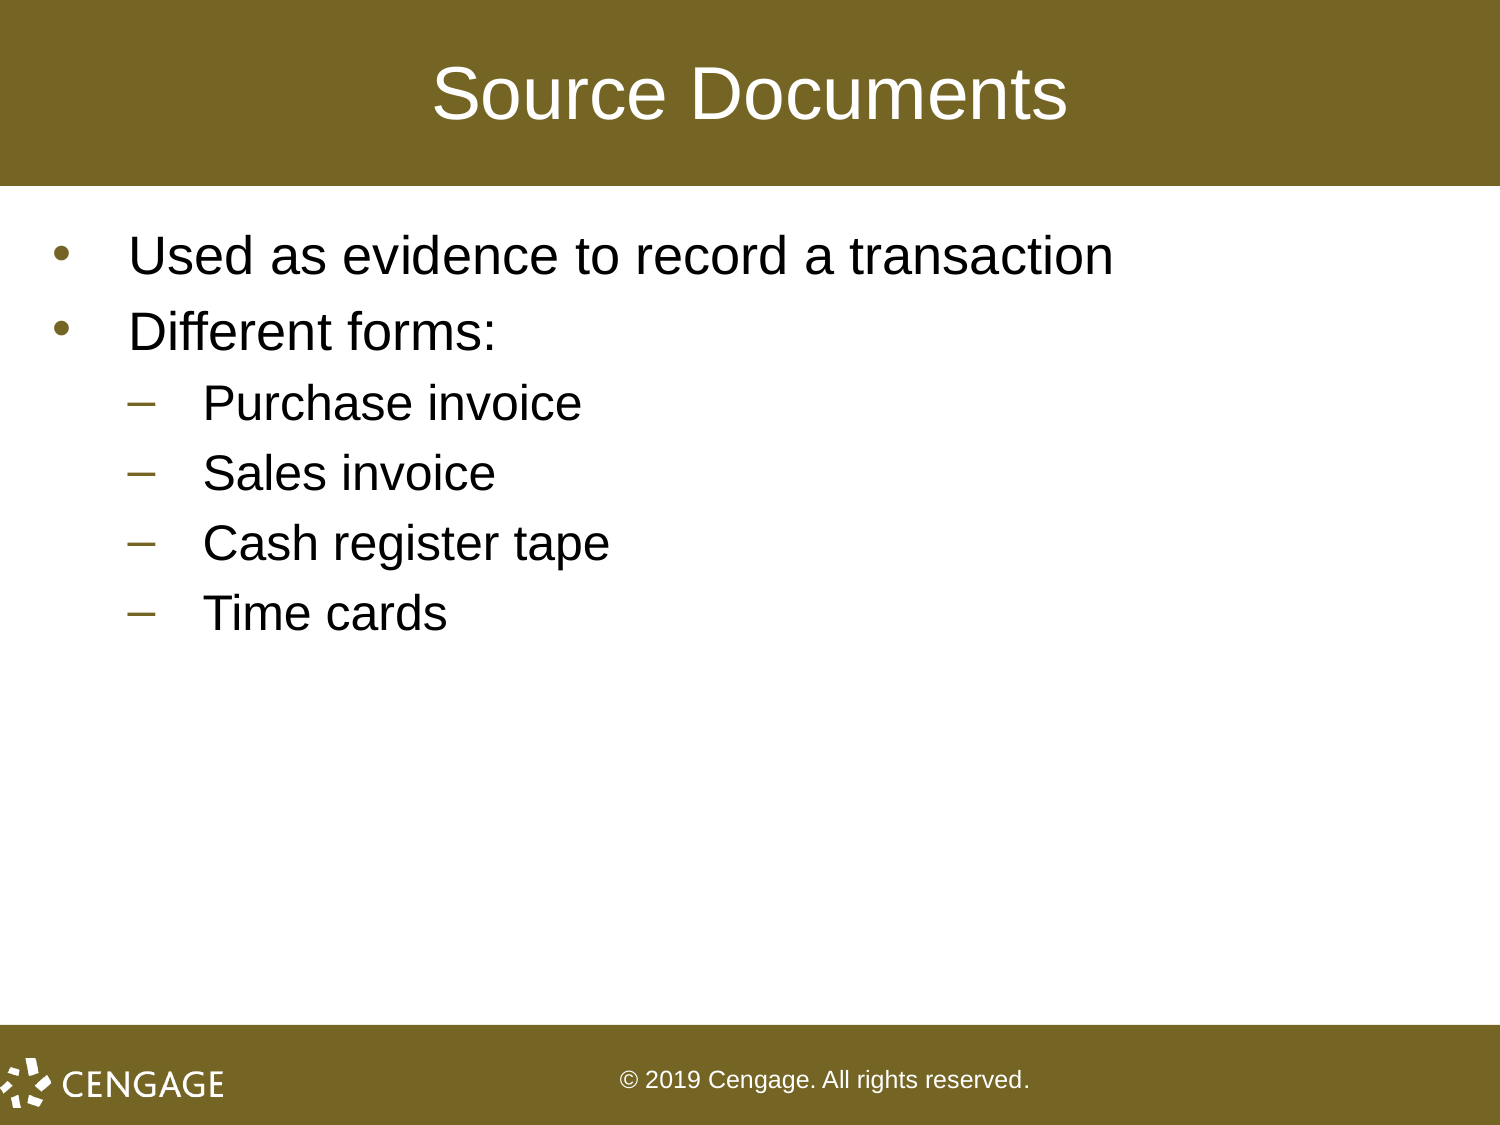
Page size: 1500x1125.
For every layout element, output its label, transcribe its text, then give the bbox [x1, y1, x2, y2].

picture [0, 1058, 223, 1108]
title Source Documents [7, 4, 1493, 175]
list Used as evidence to record a transaction Different forms: Purchase invoice Sales invoice Cash register tape Time cards [37, 212, 1475, 1005]
